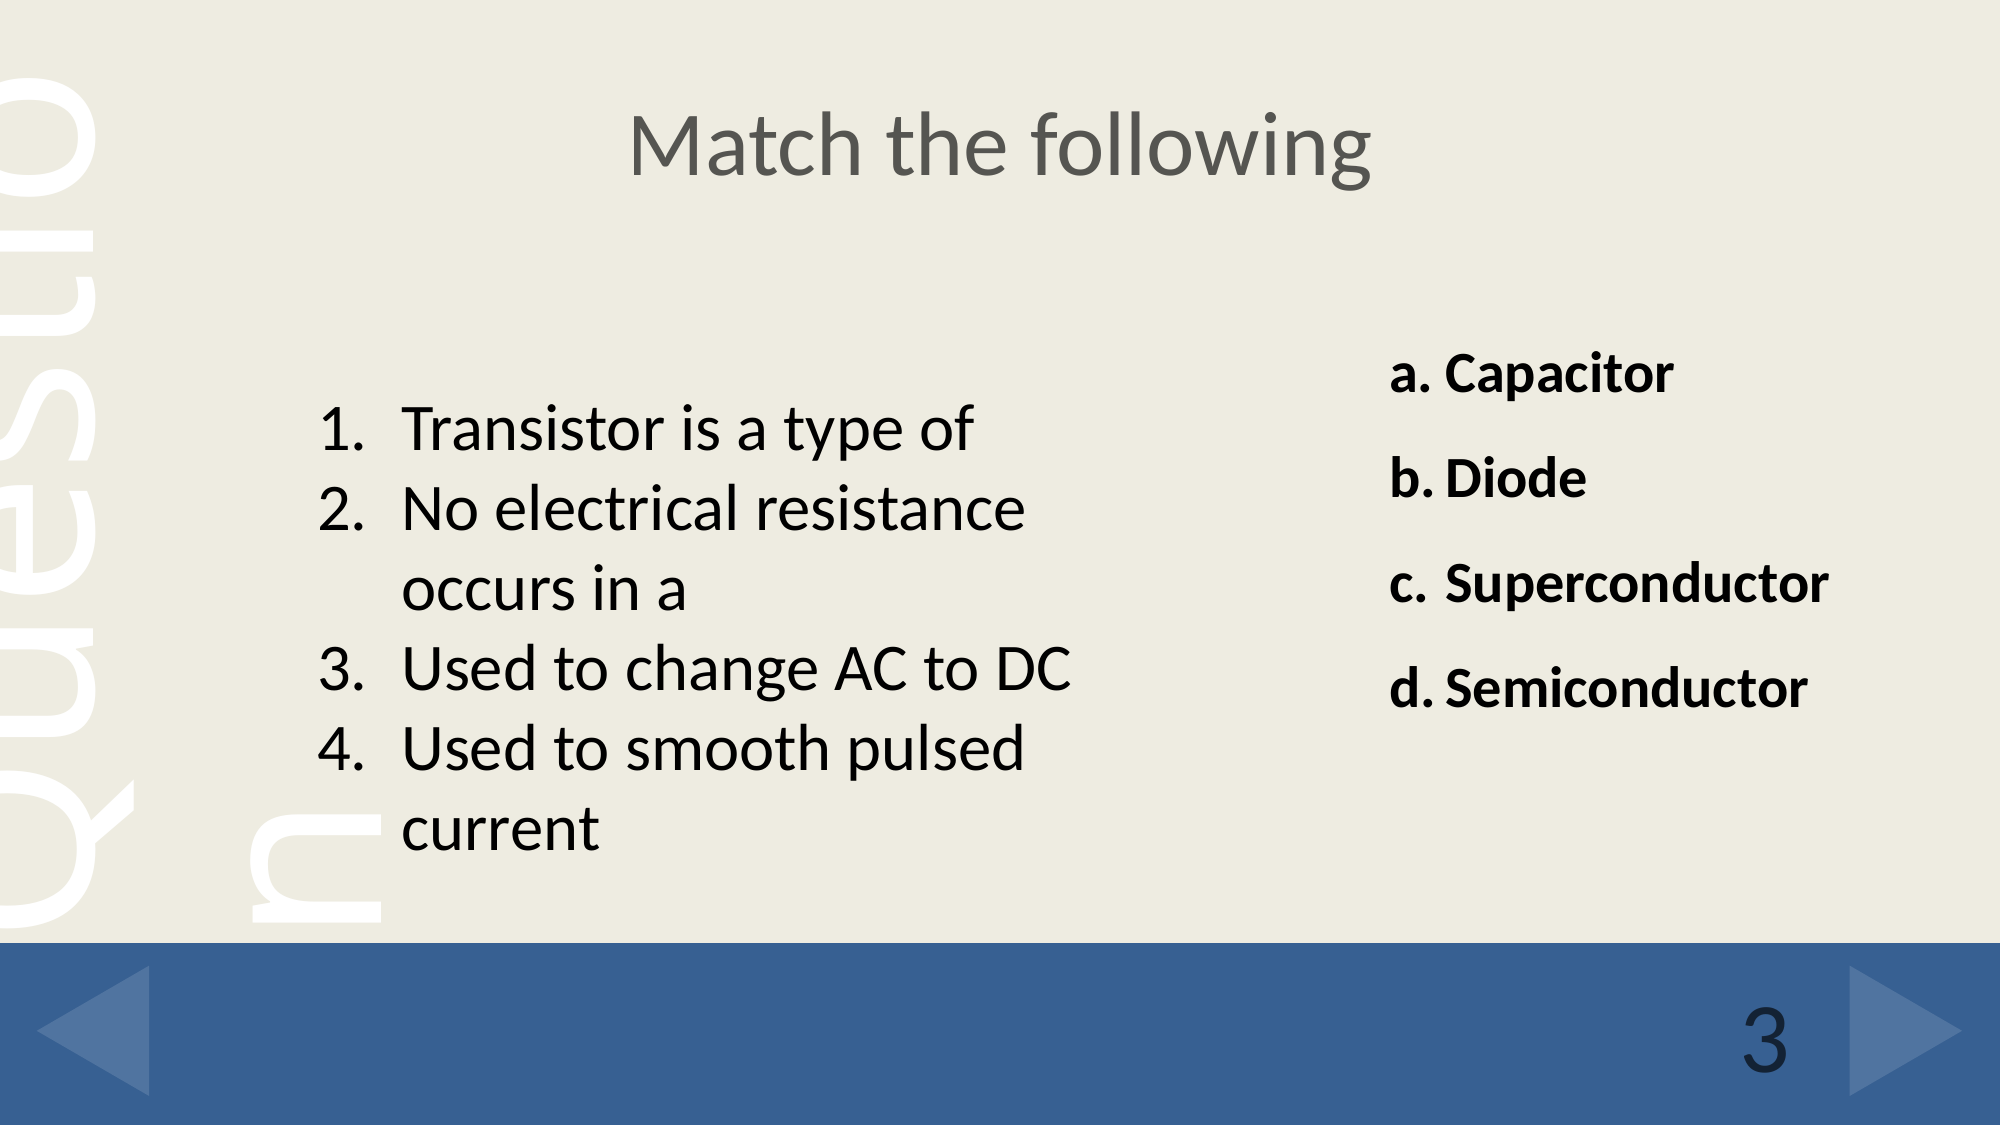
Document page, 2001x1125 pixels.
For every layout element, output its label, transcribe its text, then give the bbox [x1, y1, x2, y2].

list Transistor is a type of No electrical resistance occurs in a Used to change AC to DC Used to smooth pulsed current [302, 307, 1163, 941]
list 3 [1494, 967, 1806, 1097]
text_box Capacitor Diode Superconductor Semiconductor [1374, 221, 1845, 937]
title Match the following [99, 45, 1900, 233]
